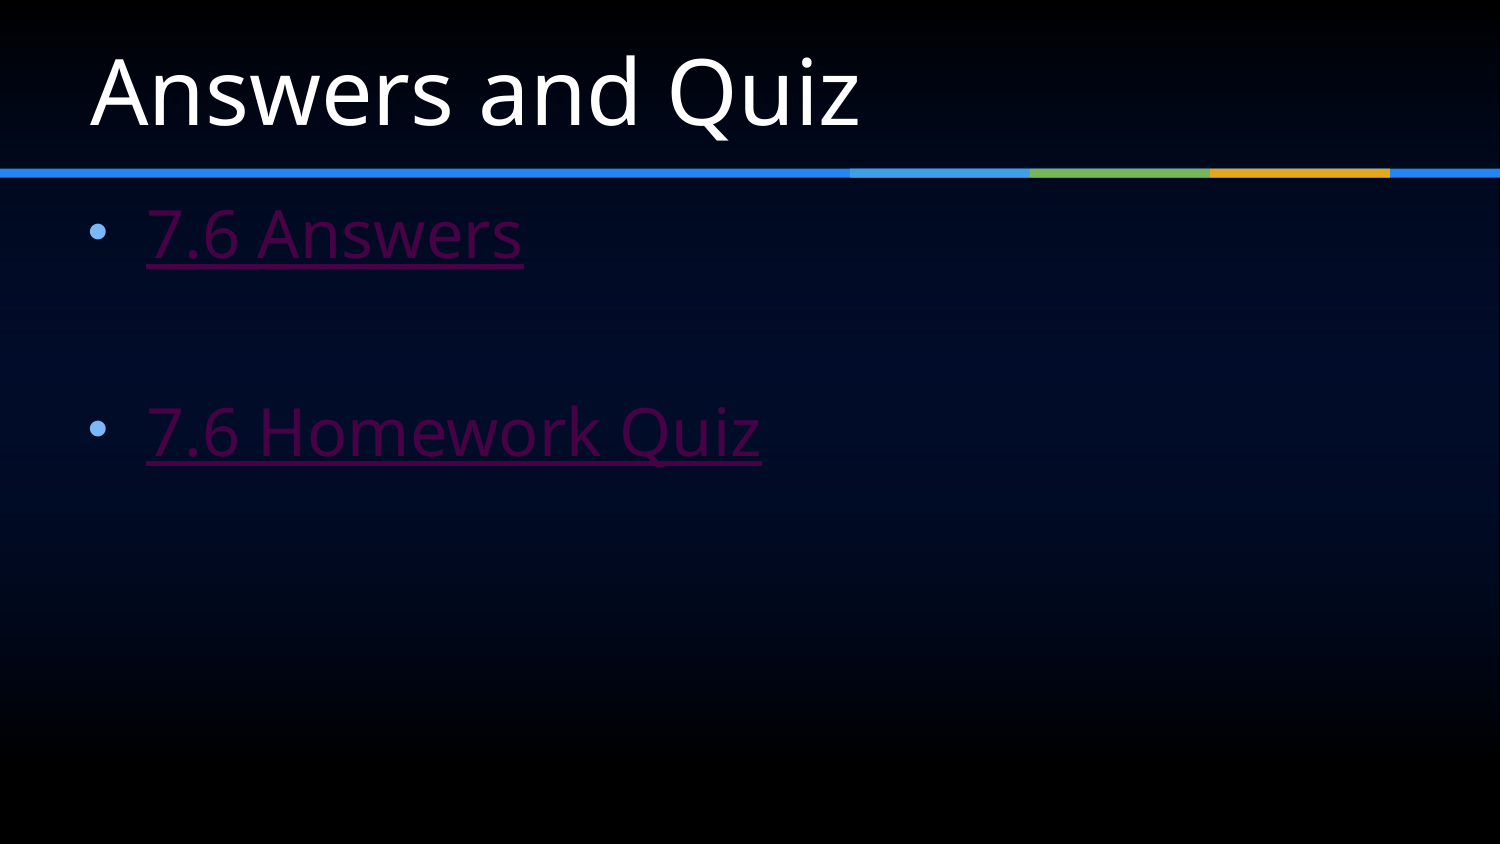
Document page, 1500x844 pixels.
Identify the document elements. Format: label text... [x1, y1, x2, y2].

list 7.6 Answers 7.6 Homework Quiz [75, 184, 1425, 754]
title Answers and Quiz [75, 18, 1425, 160]
